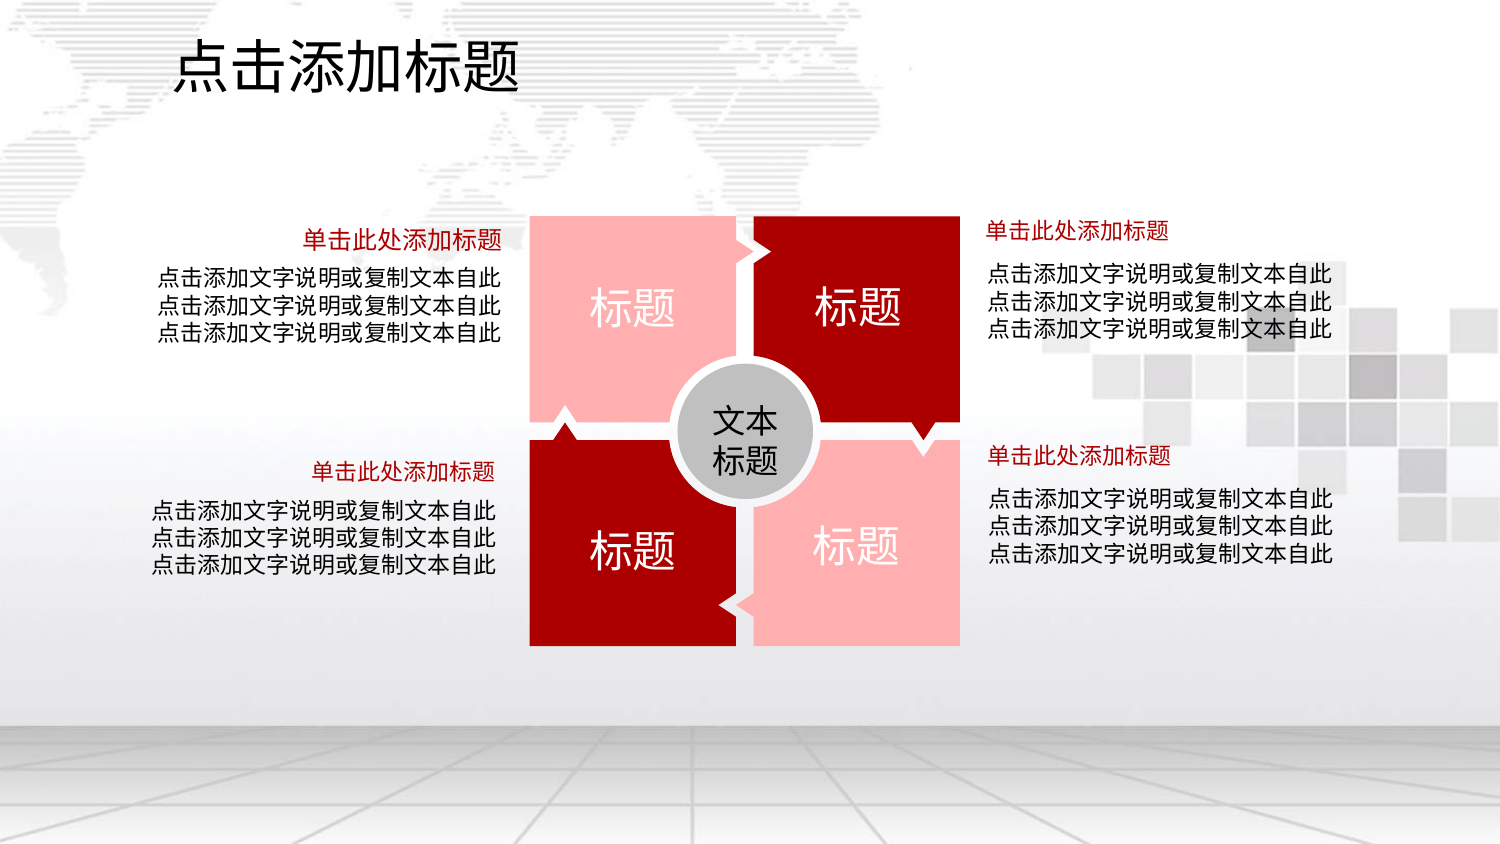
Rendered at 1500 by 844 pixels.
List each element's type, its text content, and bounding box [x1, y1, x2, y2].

text_box 点击添加标题 [156, 22, 561, 108]
picture [0, 0, 1500, 844]
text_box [972, 434, 1412, 576]
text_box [71, 217, 523, 355]
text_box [970, 209, 1412, 351]
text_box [81, 450, 524, 588]
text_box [529, 216, 962, 647]
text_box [666, 363, 825, 499]
